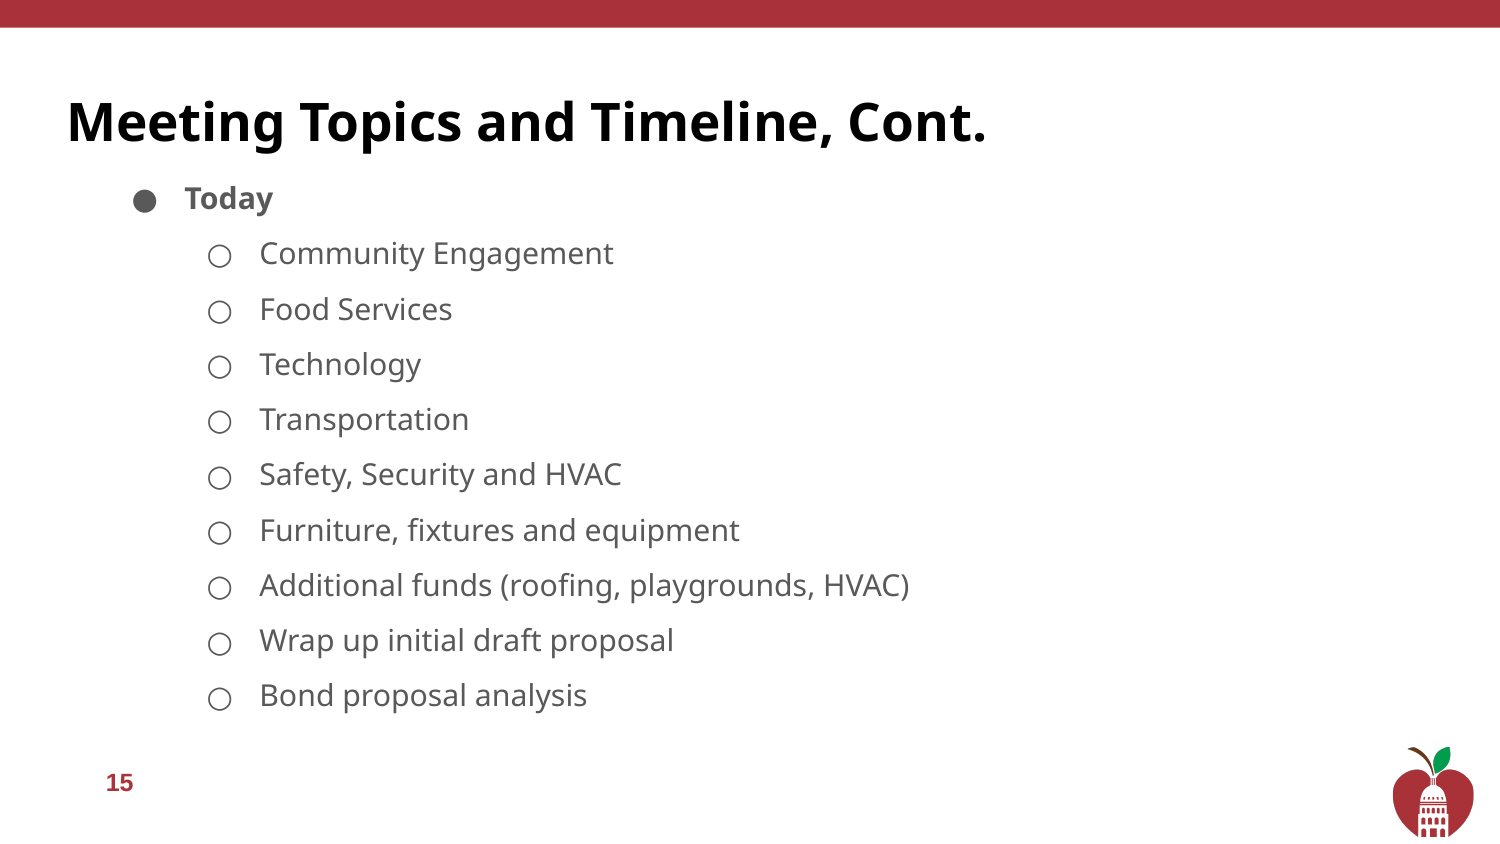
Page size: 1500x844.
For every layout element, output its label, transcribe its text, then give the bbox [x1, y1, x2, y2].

text_box [0, 0, 1500, 28]
title Meeting Topics and Timeline, Cont. [51, 72, 1449, 167]
picture [1385, 744, 1481, 839]
list Today Community Engagement Food Services Technology Transportation Safety, Security and HVAC Furniture, fixtures and equipment Additional funds (roofing, playgrounds, HVAC) Wrap up initial draft proposal Bond proposal analysis [94, 166, 1493, 758]
slide_number ‹#› [58, 749, 149, 814]
